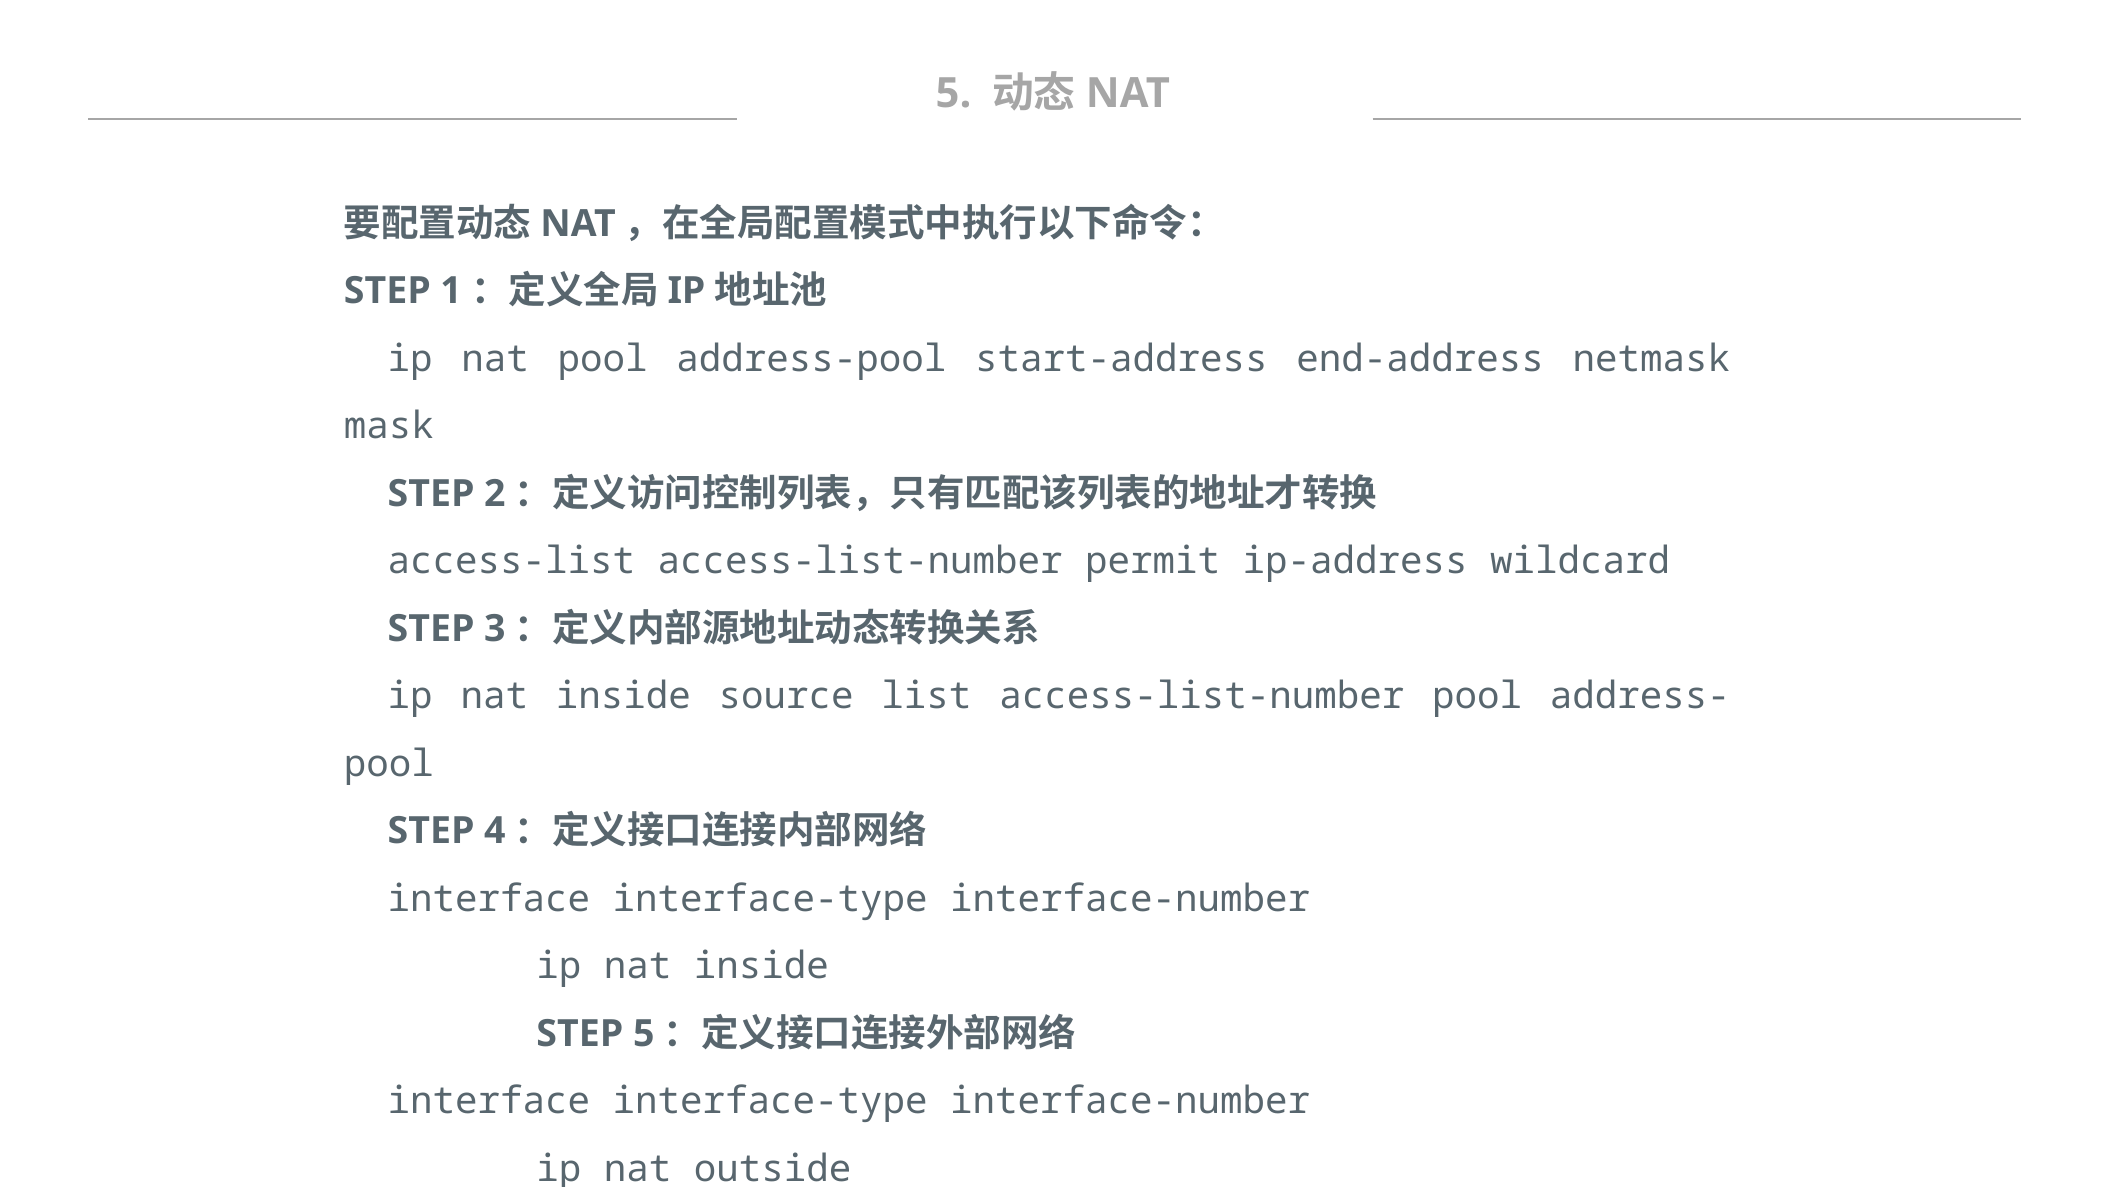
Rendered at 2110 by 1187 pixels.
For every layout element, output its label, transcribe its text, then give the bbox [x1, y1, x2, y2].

text_box 要配置动态NAT，在全局配置模式中执行以下命令： STEP 1：定义全局IP地址池 ip nat pool address-pool start-address end-address netmask mask STEP 2：定义访问控制列表，只有匹配该列表的地址才转换 access-list access-list-number permit ip-address wildcard STEP 3：定义内部源地址动态转换关系 ip nat inside source list access-list-number pool address-pool STEP 4：定义接口连接内部网络 interface interface-type interface-number ip nat inside STEP 5：定义接口连接外部网络 interface interface-type interface-number ip nat outside [285, 169, 1745, 1187]
text_box 5. 动态NAT [728, 65, 1377, 116]
